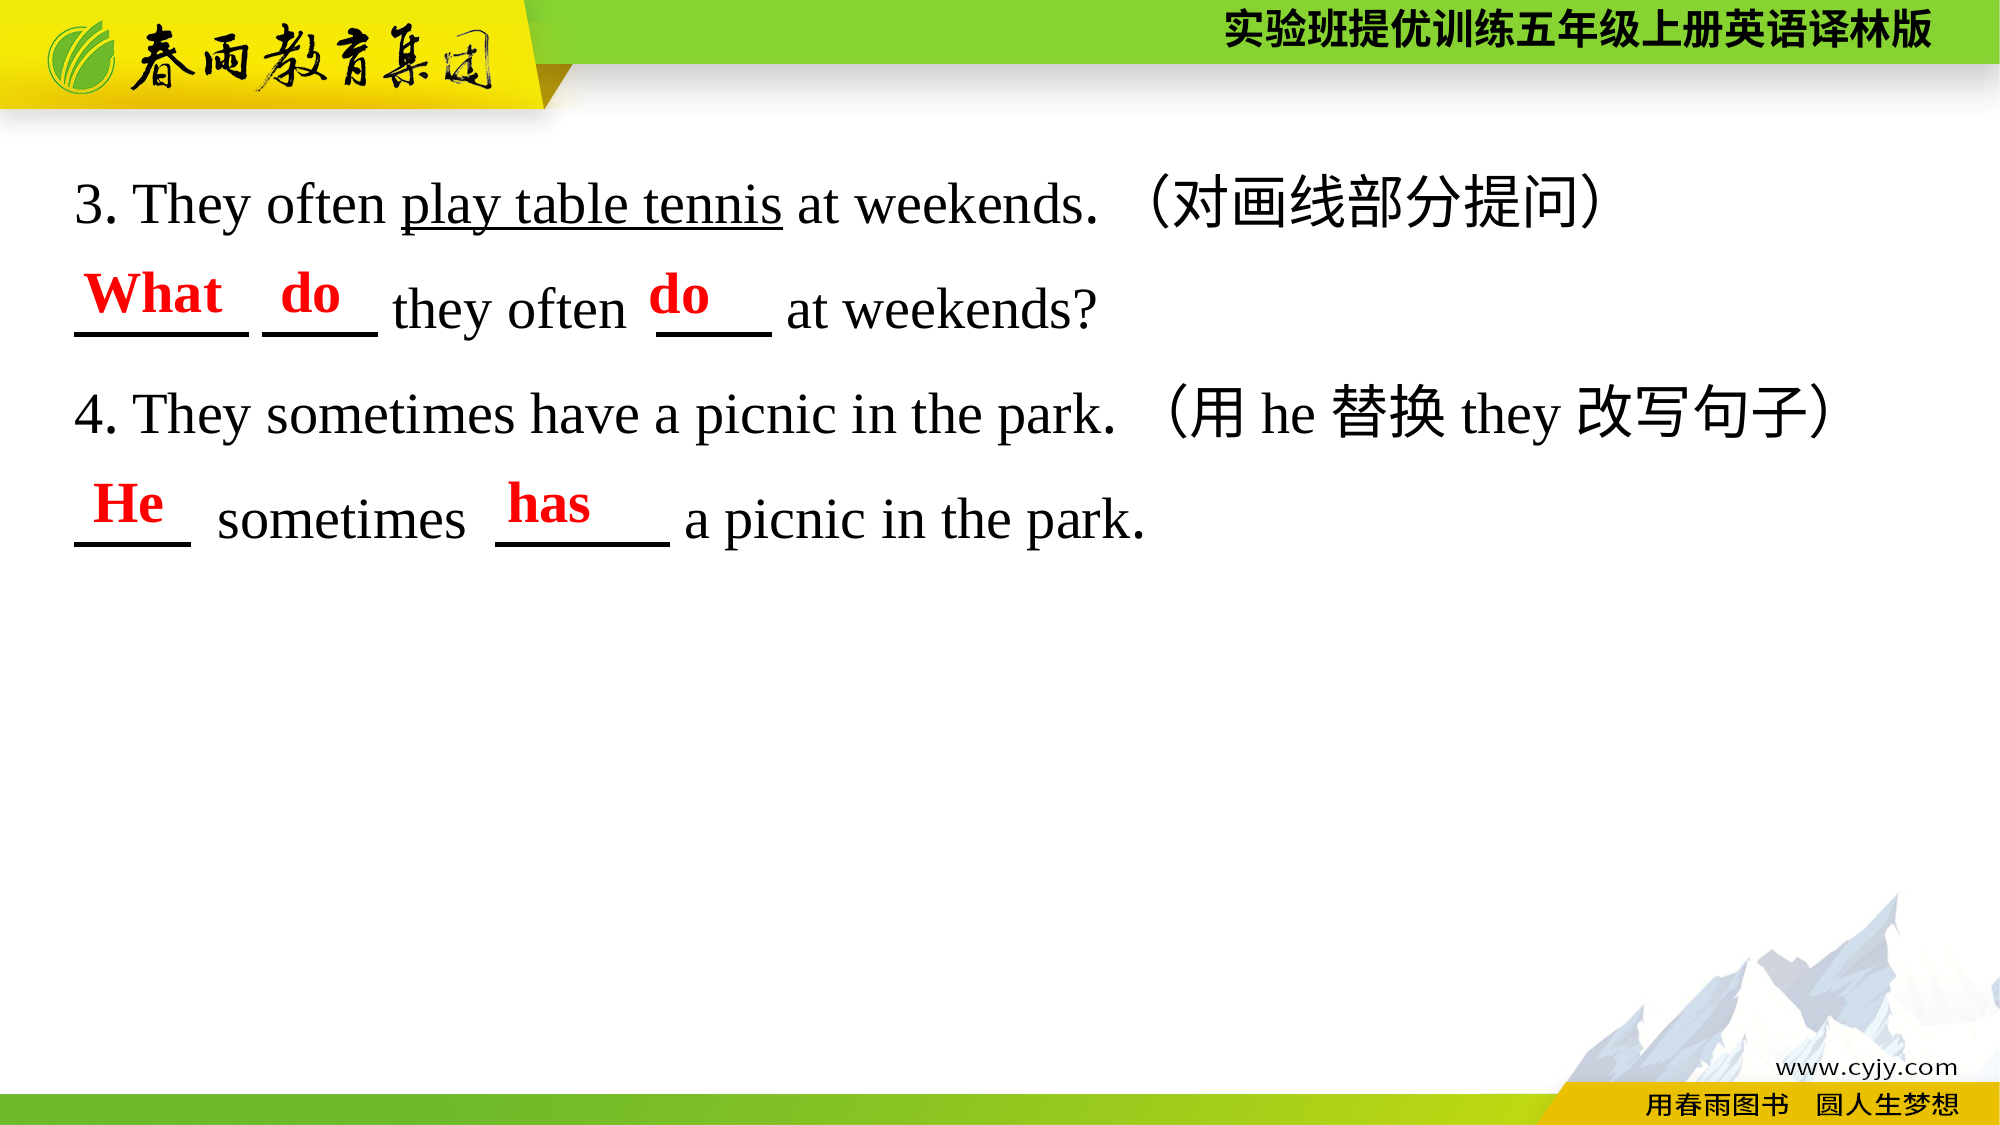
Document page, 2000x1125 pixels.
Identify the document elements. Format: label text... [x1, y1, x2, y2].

text_box He [79, 456, 180, 542]
text_box do [634, 247, 726, 333]
text_box What do [68, 246, 358, 332]
picture [0, 0, 2000, 1125]
list 3. They often play table tennis at weekends.（对画线部分提问） they often at weekends? 4. They sometimes have a picnic in the park.（用he替换they改写句子） sometimes a picnic in the park. [59, 122, 1944, 562]
text_box has [492, 456, 607, 542]
